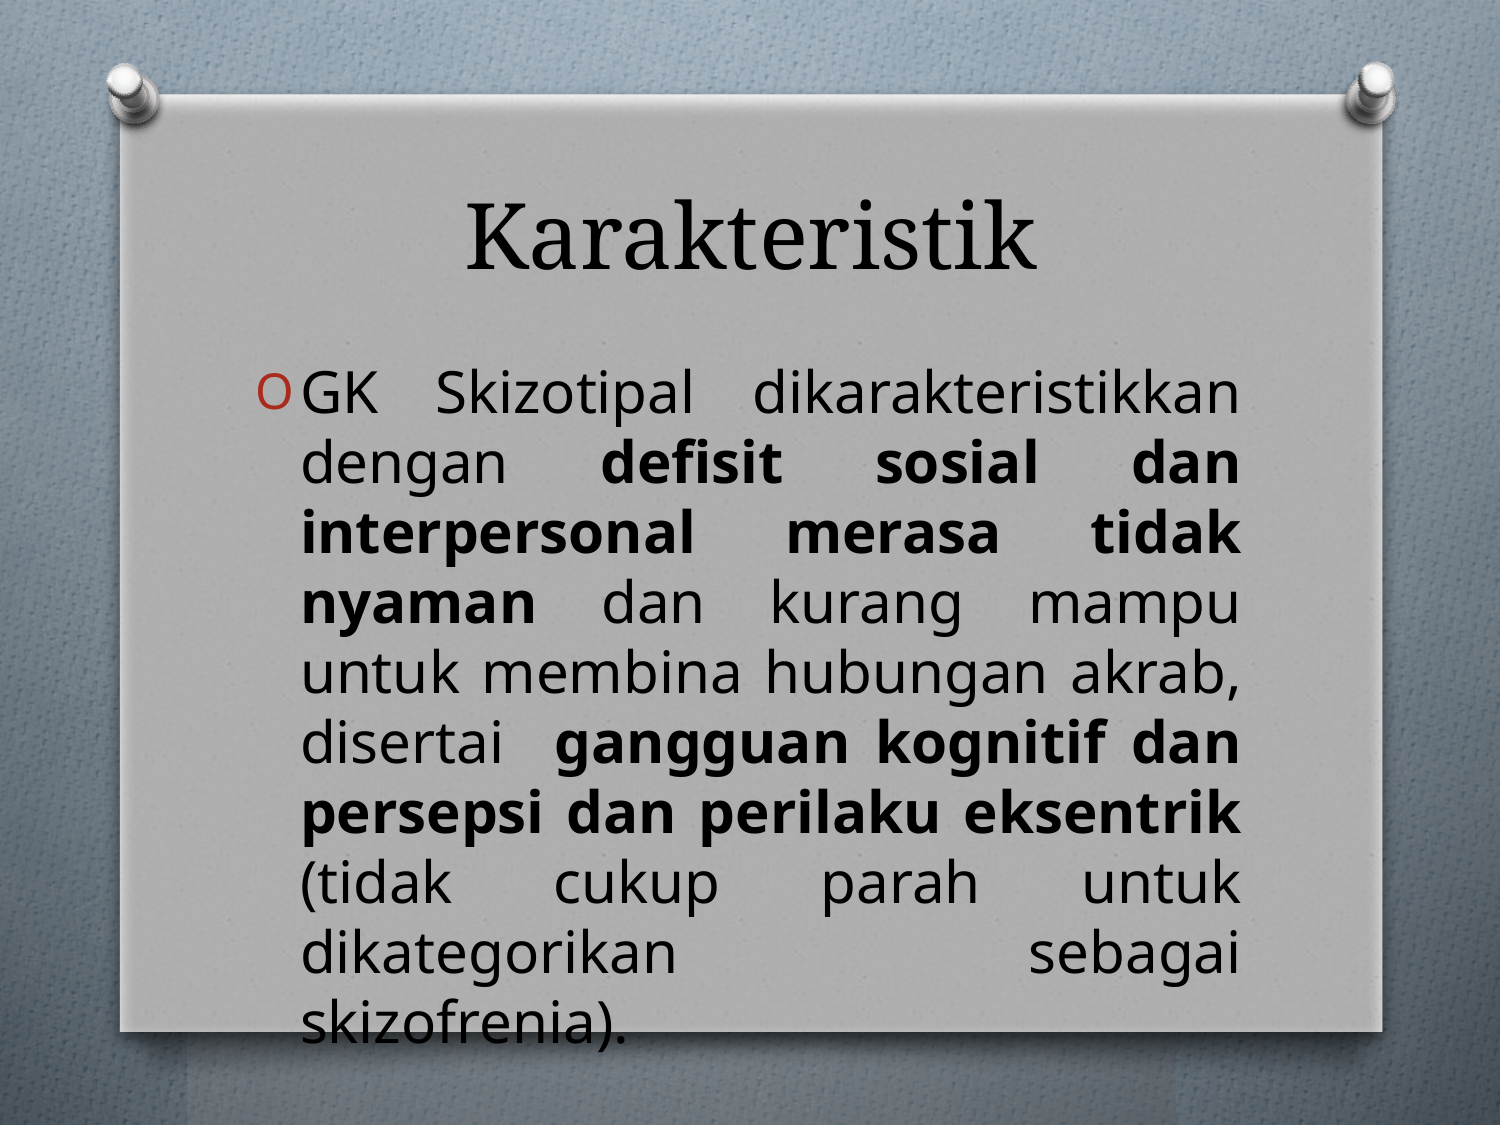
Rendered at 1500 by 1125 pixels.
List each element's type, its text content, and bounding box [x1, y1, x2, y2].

title Karakteristik [179, 134, 1323, 332]
picture [1317, 35, 1439, 156]
picture [75, 29, 198, 153]
list GK Skizotipal dikarakteristikkan dengan defisit sosial dan interpersonal merasa tidak nyaman dan kurang mampu untuk membina hubungan akrab, disertai gangguan kognitif dan persepsi dan perilaku eksentrik (tidak cukup parah untuk dikategorikan sebagai skizofrenia). [240, 347, 1257, 939]
